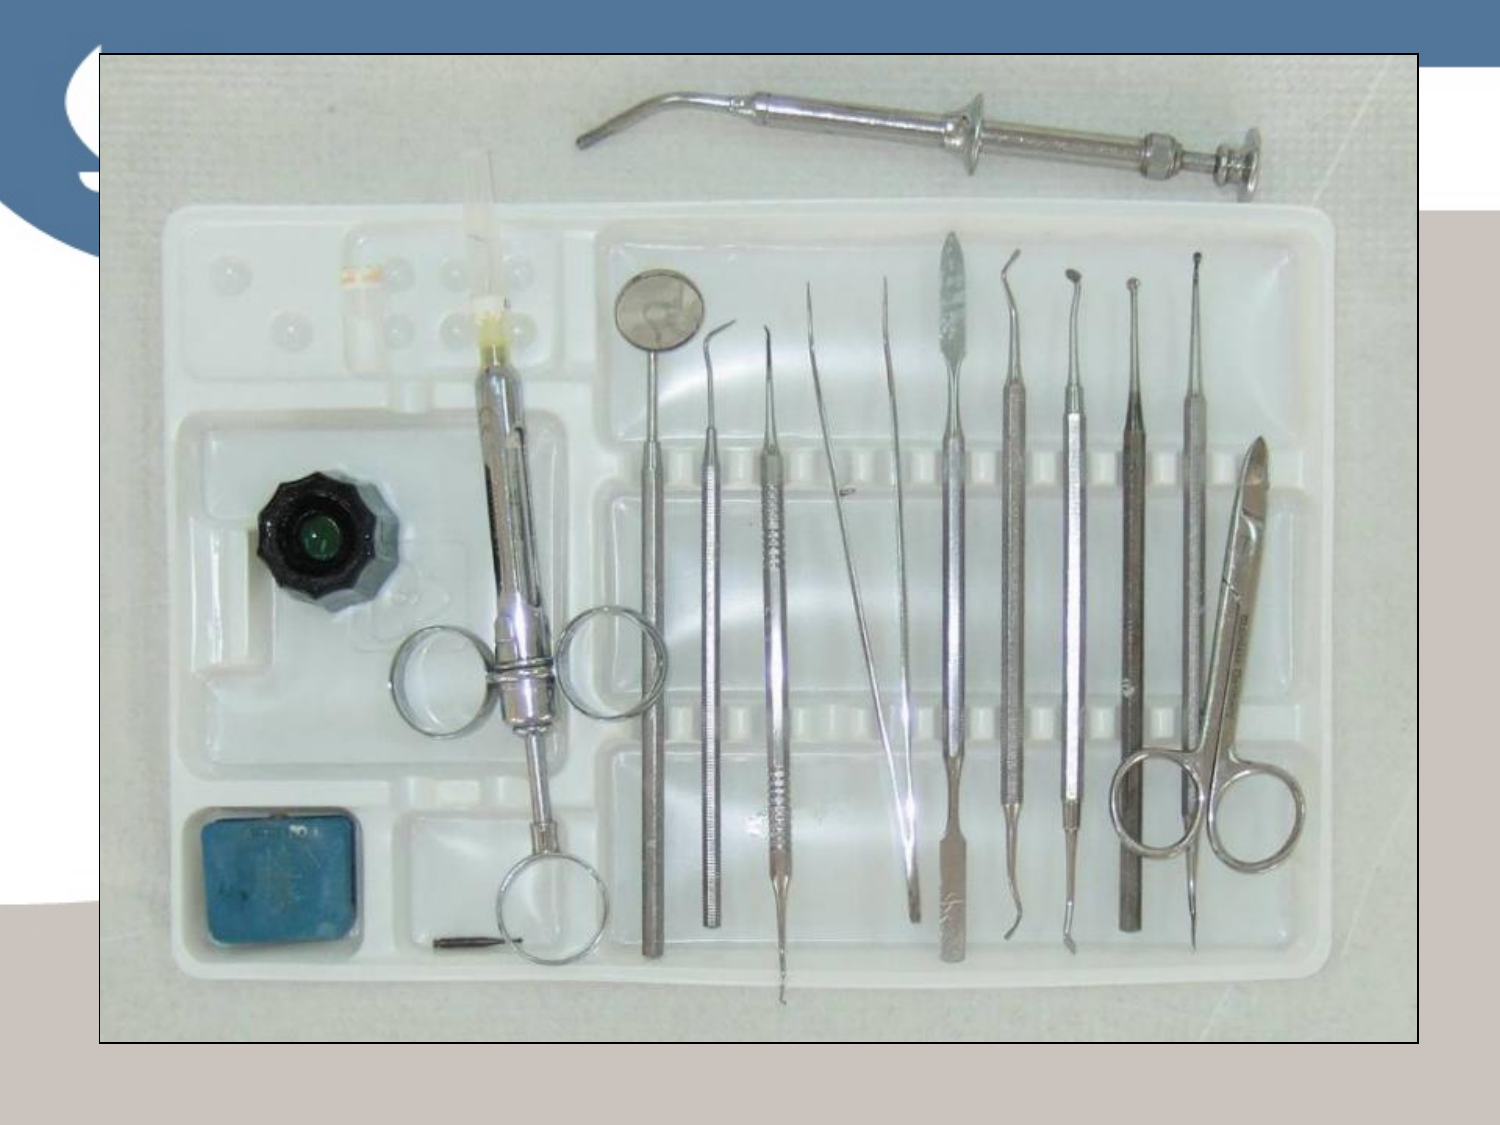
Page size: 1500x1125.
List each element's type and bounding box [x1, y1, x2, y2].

picture [99, 54, 1418, 1043]
